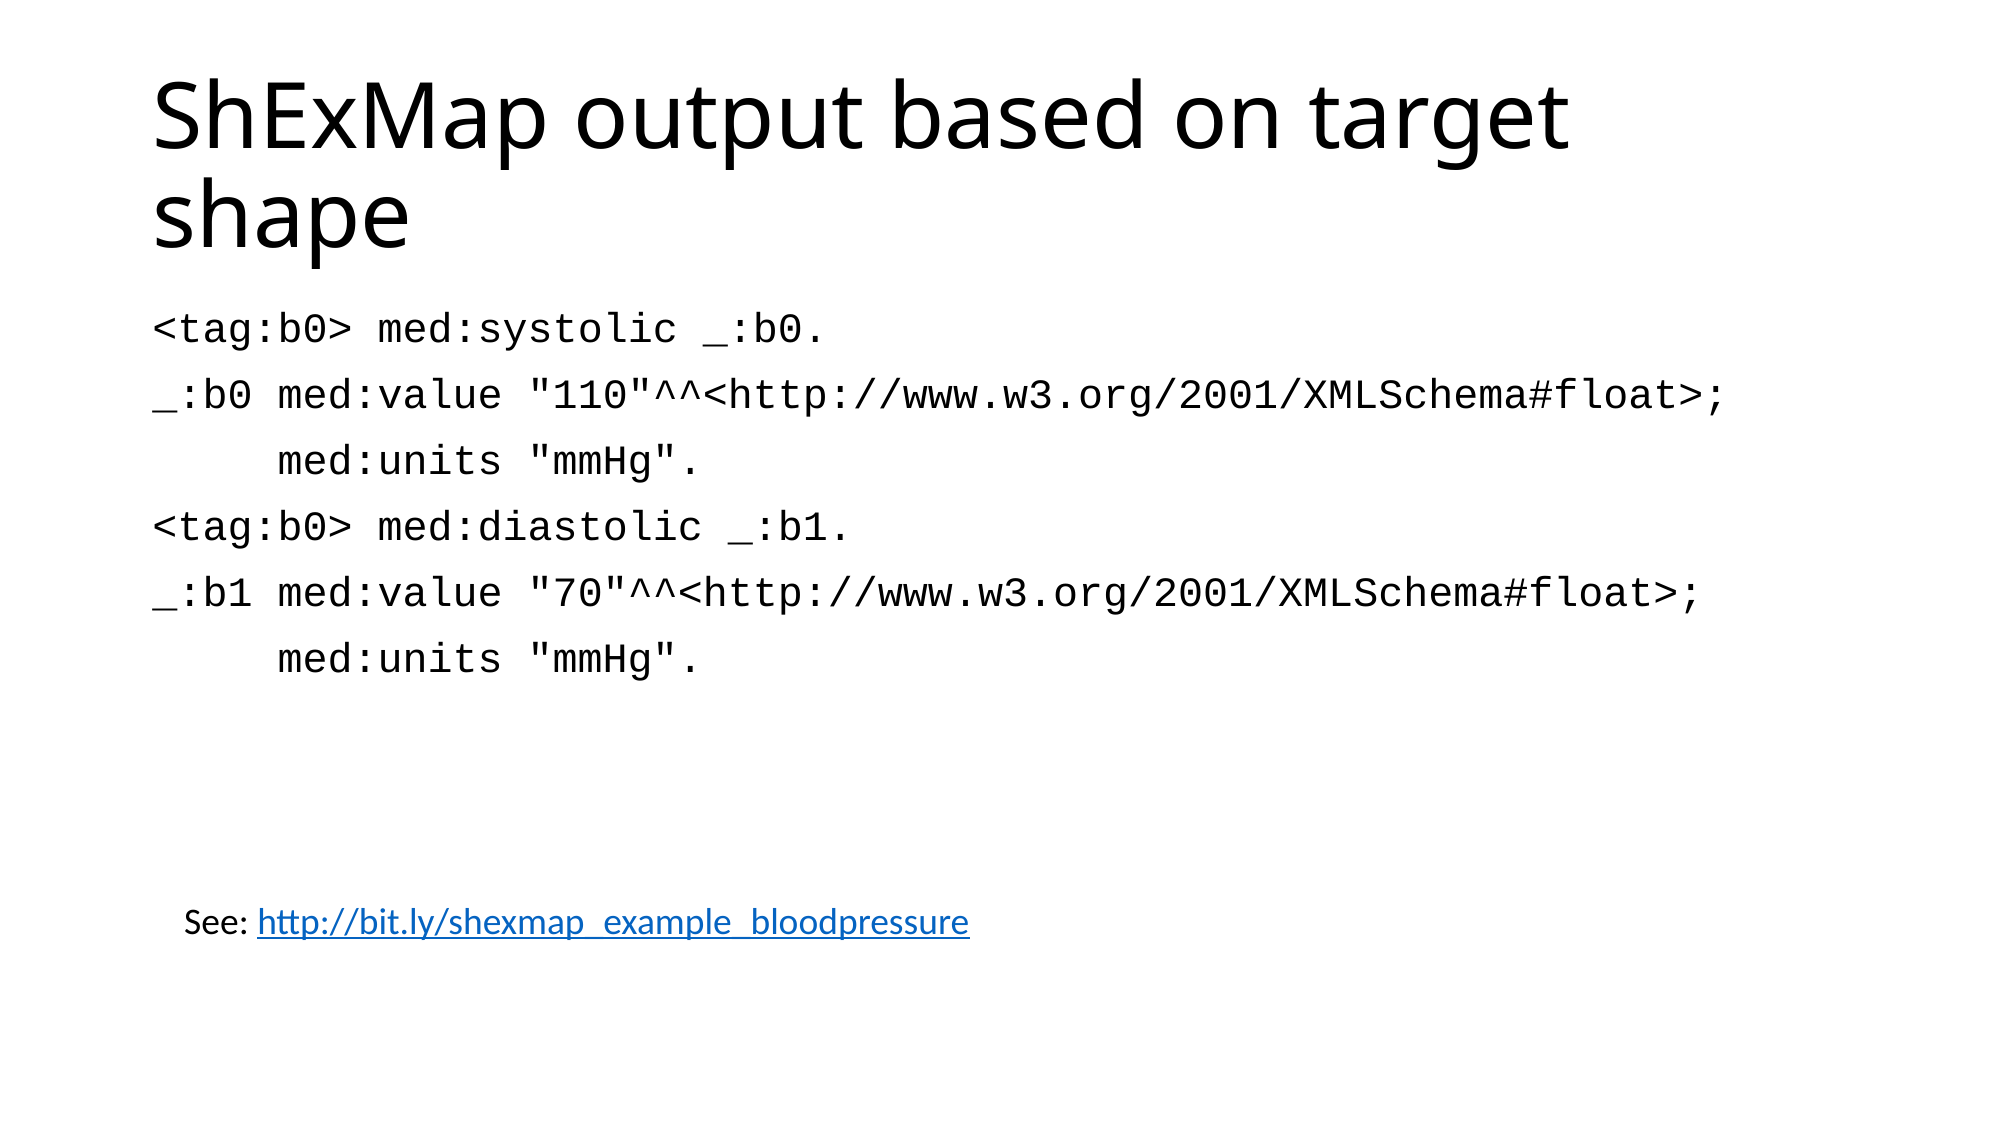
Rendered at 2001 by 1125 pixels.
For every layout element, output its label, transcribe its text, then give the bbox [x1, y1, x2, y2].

list <tag:b0> med:systolic _:b0. _:b0 med:value "110"^^<http://www.w3.org/2001/XMLSchema#float>; med:units "mmHg". <tag:b0> med:diastolic _:b1. _:b1 med:value "70"^^<http://www.w3.org/2001/XMLSchema#float>; med:units "mmHg". [137, 299, 1863, 1014]
title ShExMap output based on target shape [137, 59, 1863, 278]
text_box See: http://bit.ly/shexmap_example_bloodpressure [169, 889, 985, 949]
